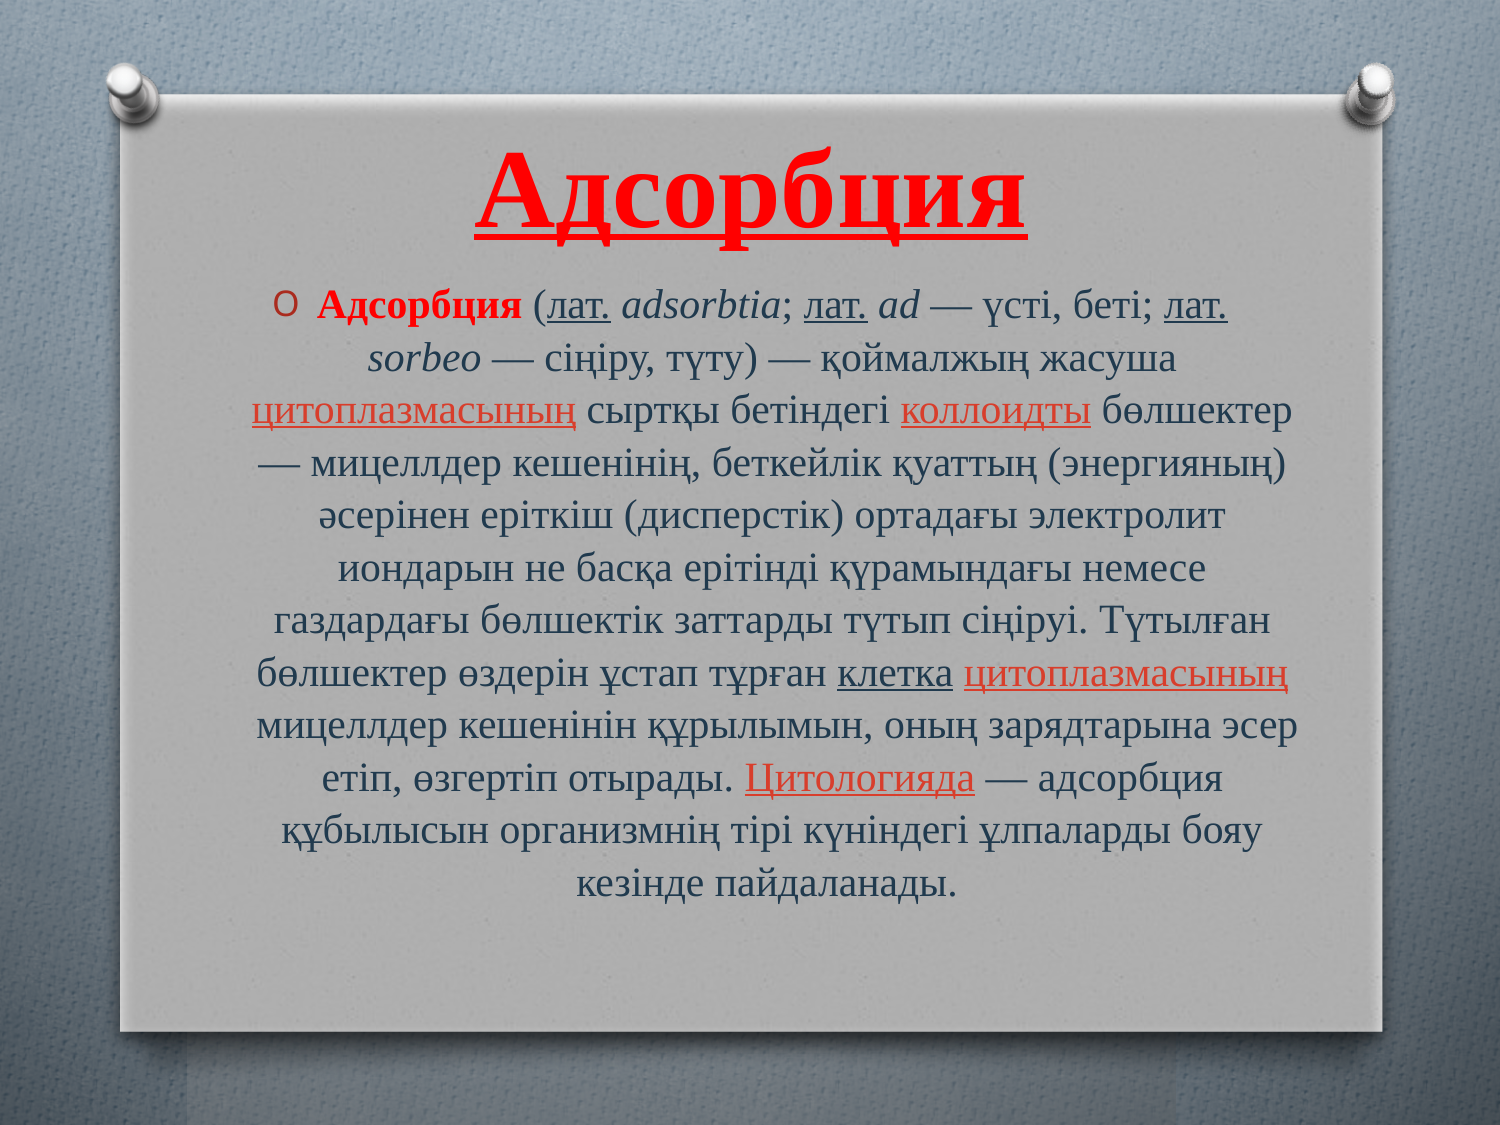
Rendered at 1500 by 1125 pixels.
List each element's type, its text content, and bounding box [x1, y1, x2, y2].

picture [1317, 35, 1439, 156]
picture [75, 31, 197, 152]
title Адсорбция [179, 148, 1323, 332]
list Адсорбция (лат. adsorbtia; лат. ad — үсті, беті; лат. sorbeo — сіңіру, түту) — қоймалжың жасуша цитоплазмасының сыртқы бетіндегі коллоидты бөлшектер — мицеллдер кешенінің, беткейлік қуаттың (энергияның) әсерінен еріткіш (дисперстік) ортадағы электролит иондарын не басқа ерітінді қүрамындағы немесе газдардағы бөлшектік заттарды түтып сіңіруі. Түтылған бөлшектер өздерін ұстап тұрған клетка цитоплазмасының мицеллдер кешенінін құрылымын, оның зарядтарына эсер етіп, өзгертіп отырады. Цитологияда — адсорбция құбылысын организмнің тірі күніндегі ұлпаларды бояу кезінде пайдаланады. [182, 266, 1318, 988]
